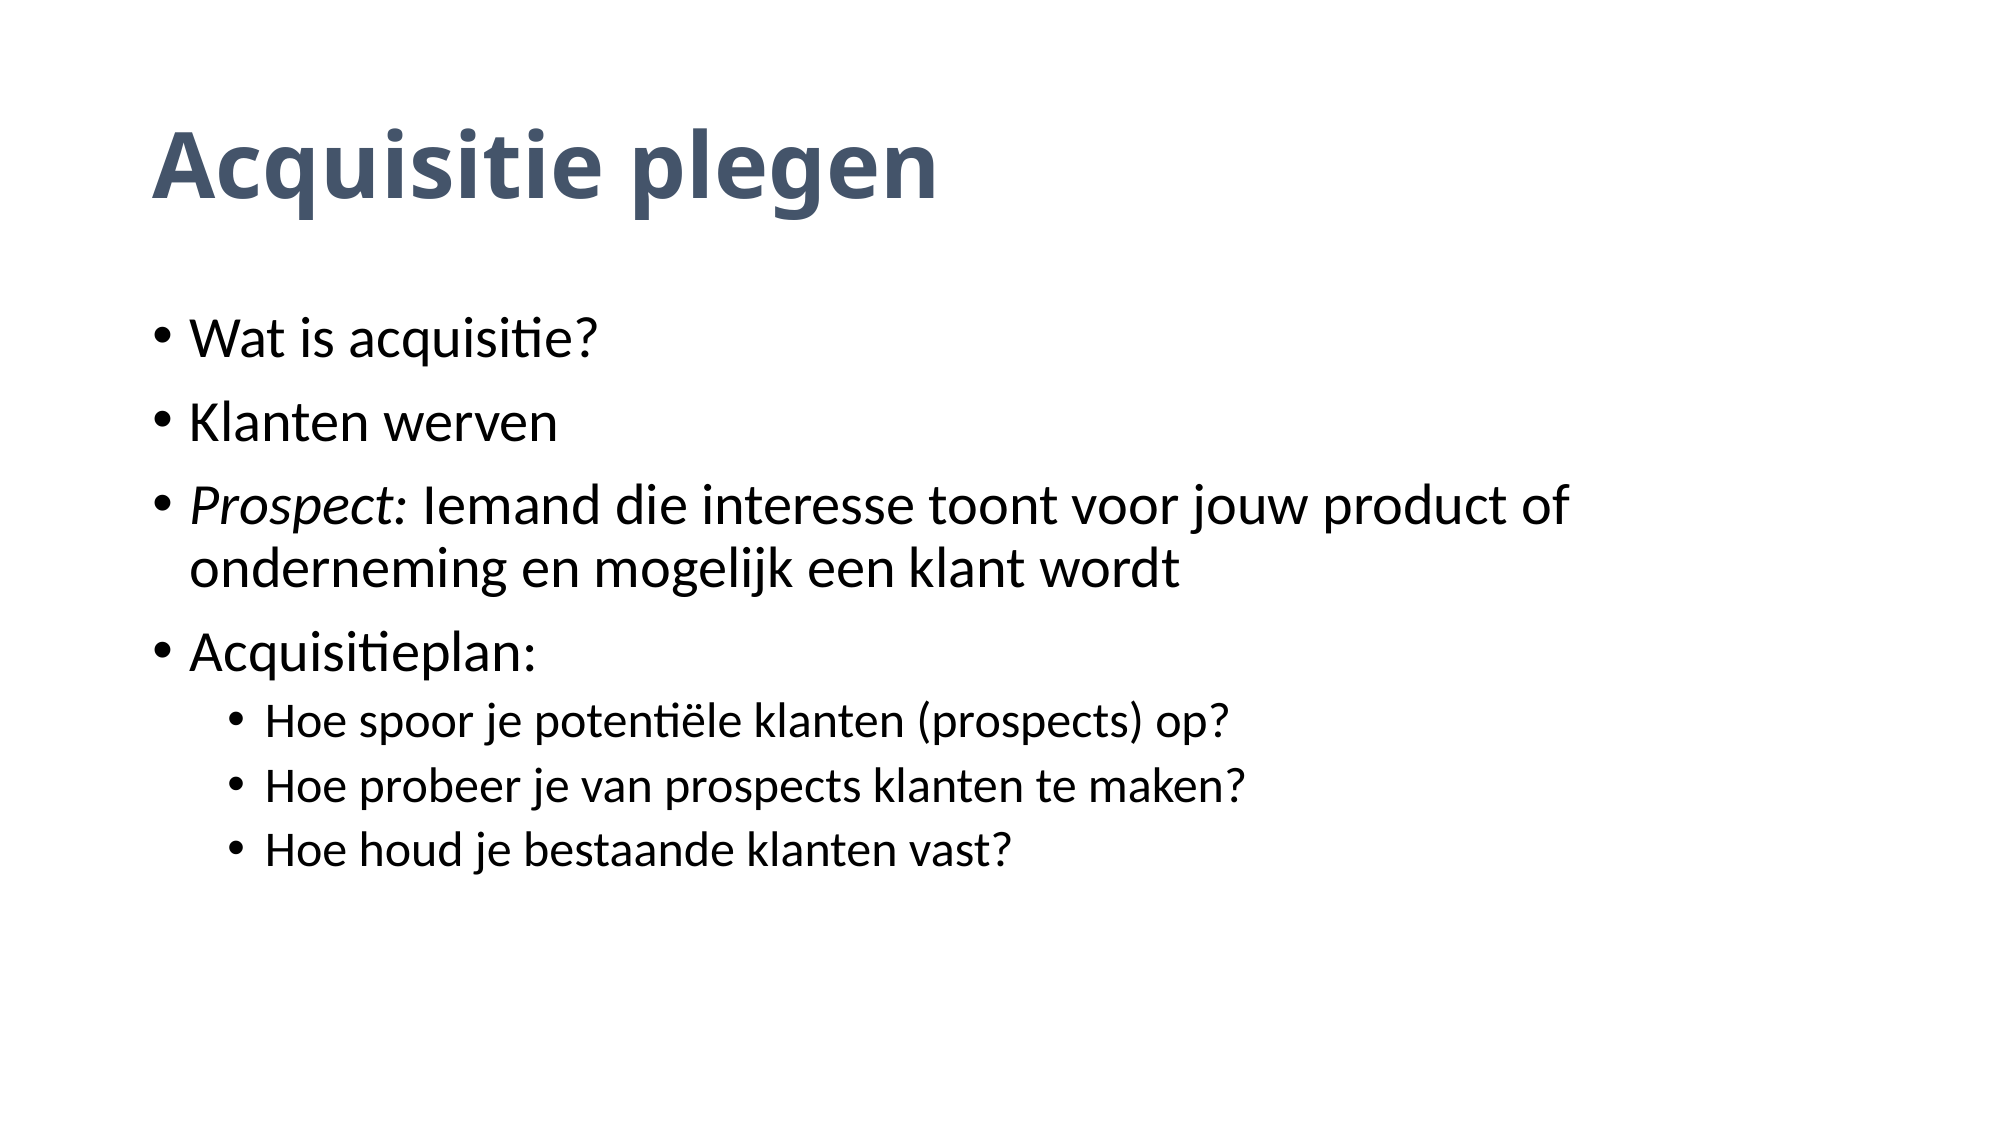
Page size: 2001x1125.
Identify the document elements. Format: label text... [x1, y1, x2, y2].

title Acquisitie plegen [137, 59, 1863, 278]
list Wat is acquisitie? Klanten werven Prospect: Iemand die interesse toont voor jouw product of onderneming en mogelijk een klant wordt Acquisitieplan: Hoe spoor je potentiële klanten (prospects) op? Hoe probeer je van prospects klanten te maken? Hoe houd je bestaande klanten vast? [137, 299, 1863, 1014]
